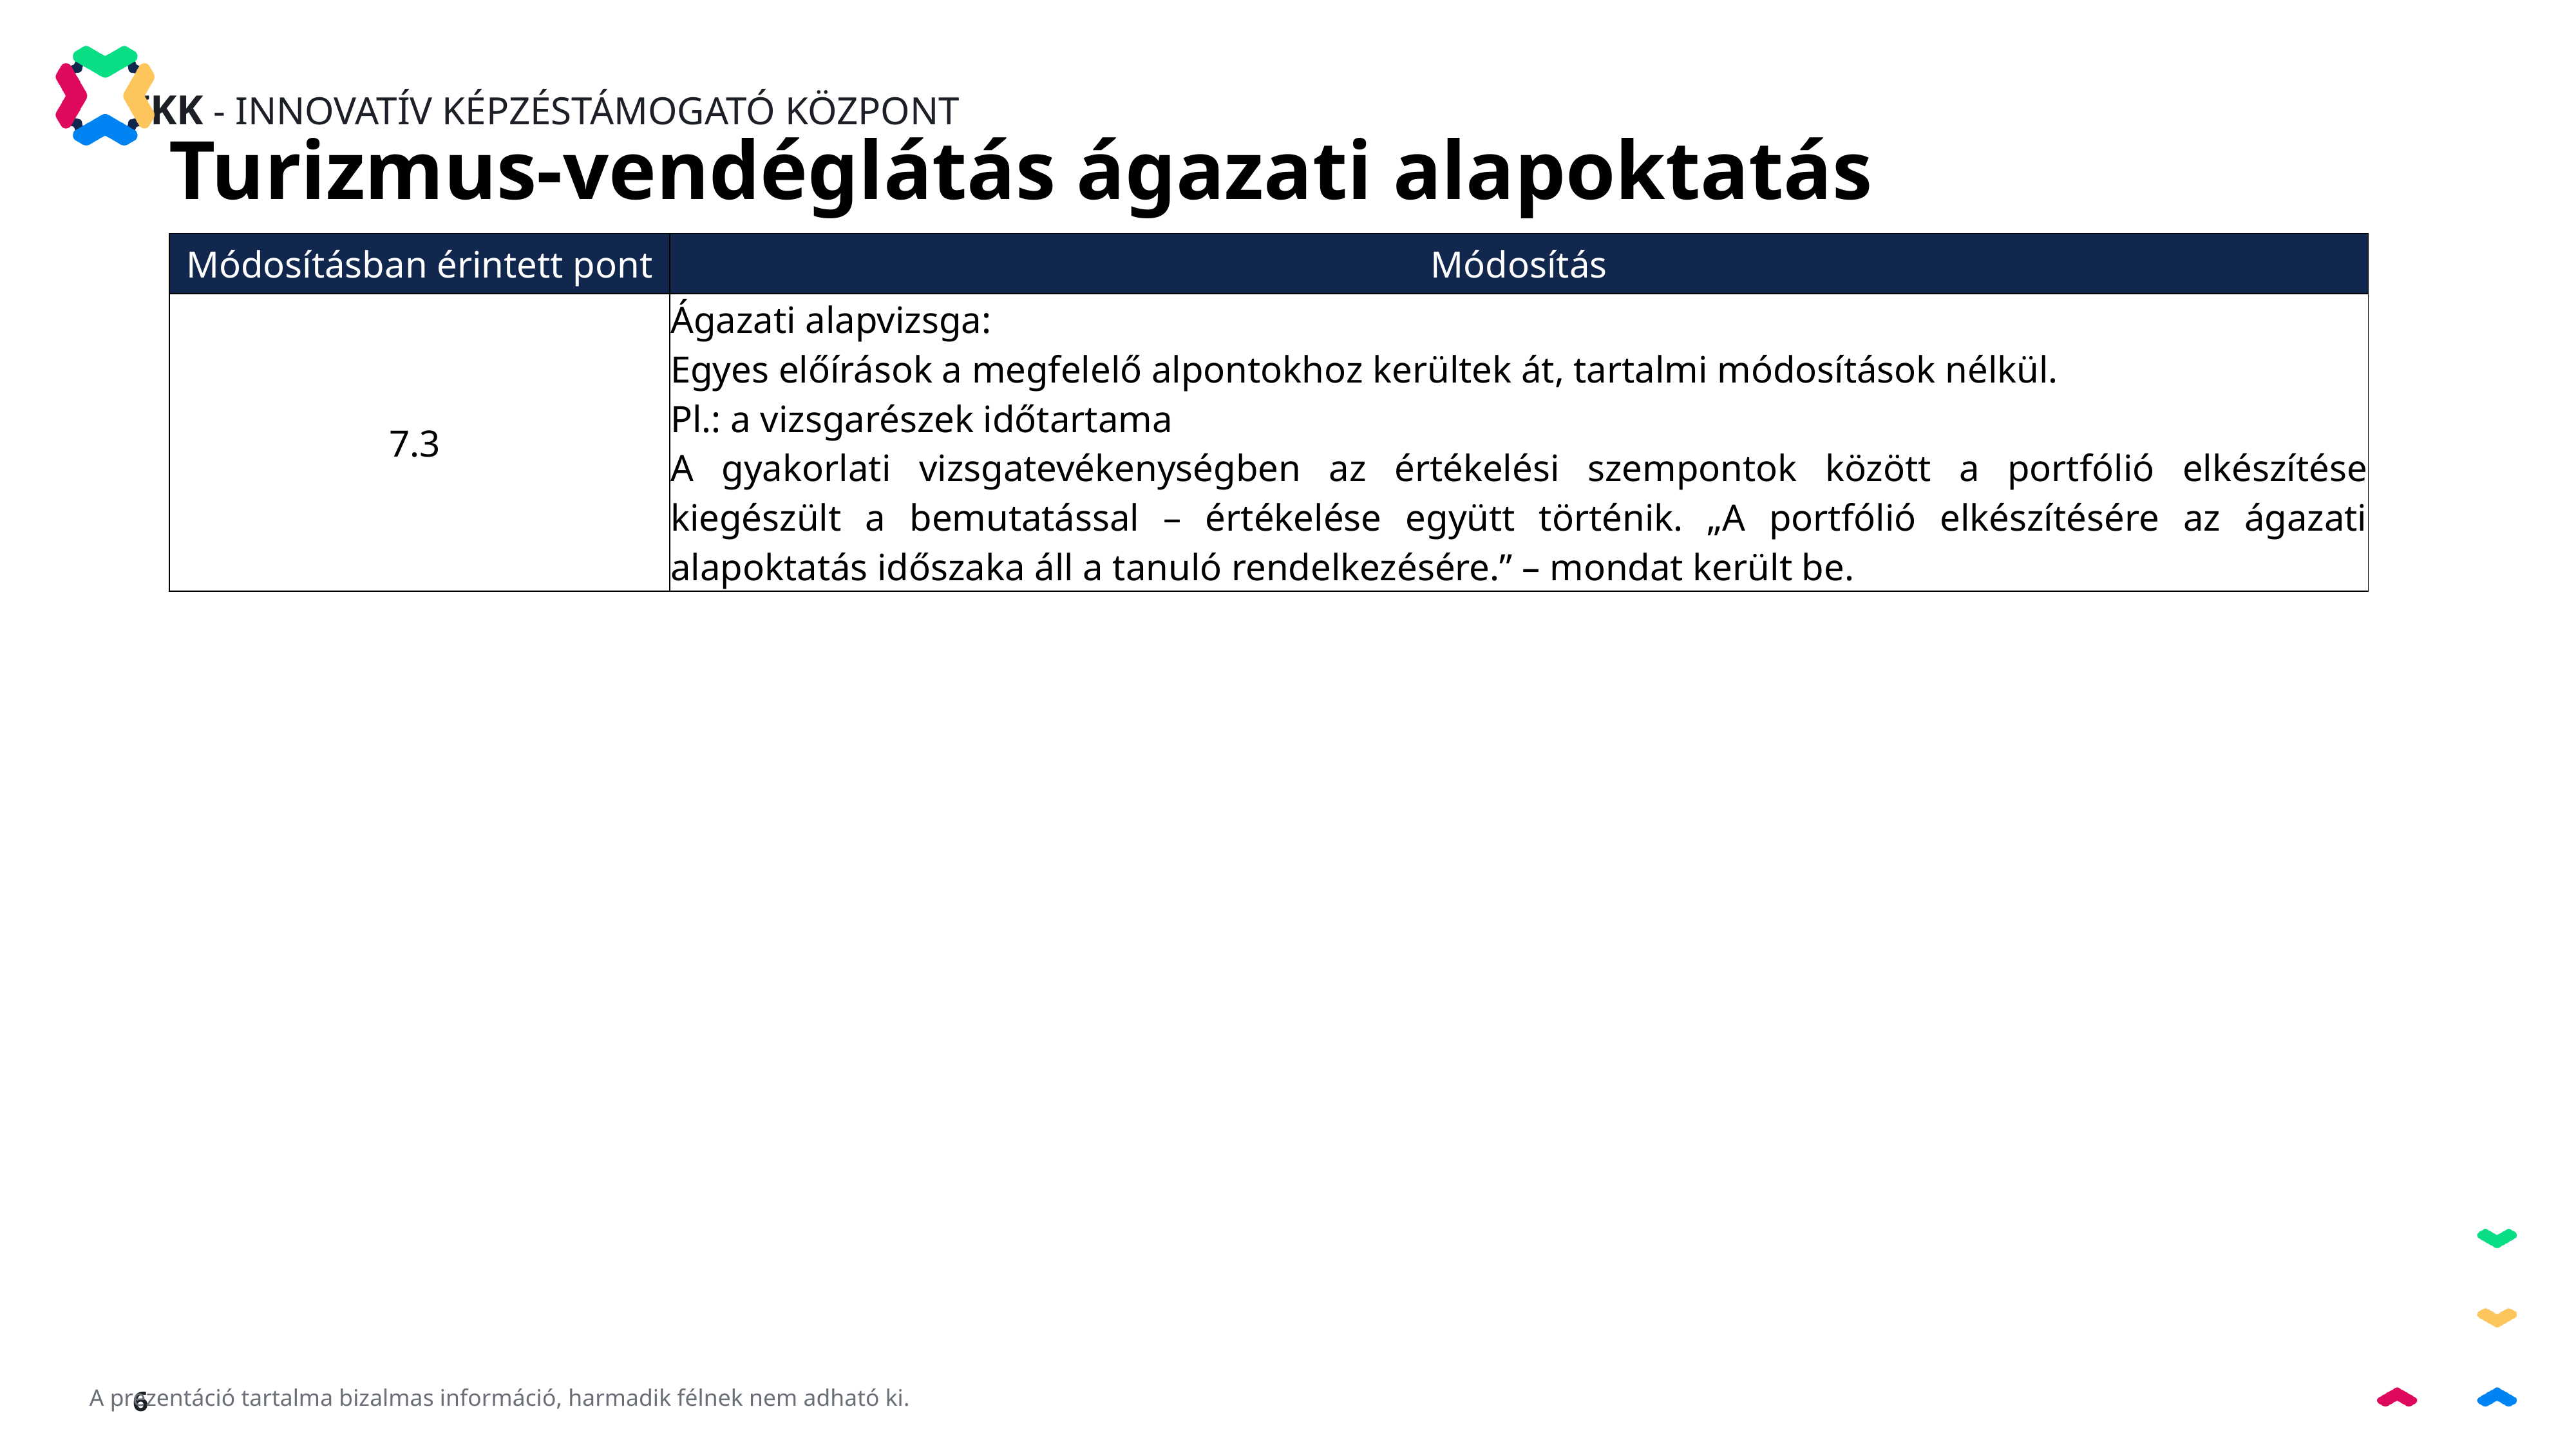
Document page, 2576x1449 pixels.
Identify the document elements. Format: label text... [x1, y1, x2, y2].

table_header Módosítás [670, 234, 2368, 293]
table_header Módosításban érintett pont [170, 234, 669, 293]
list Turizmus-vendéglátás ágazati alapoktatás [169, 118, 2287, 215]
table_cell Ágazati alapvizsga: Egyes előírások a megfelelő alpontokhoz kerültek át, tartalmi módosítások nélkül. Pl.: a vizsgarészek időtartama A gyakorlati vizsgatevékenységben az értékelési szempontok között a portfólió elkészítése kiegészült a bemutatással – értékelése együtt történik. „A portfólió elkészítésére az ágazati alapoktatás időszaka áll a tanuló rendelkezésére.” – mondat került be. [670, 294, 2368, 591]
picture [55, 46, 155, 146]
table_cell 7.3 [170, 294, 669, 591]
picture [2377, 1229, 2517, 1406]
